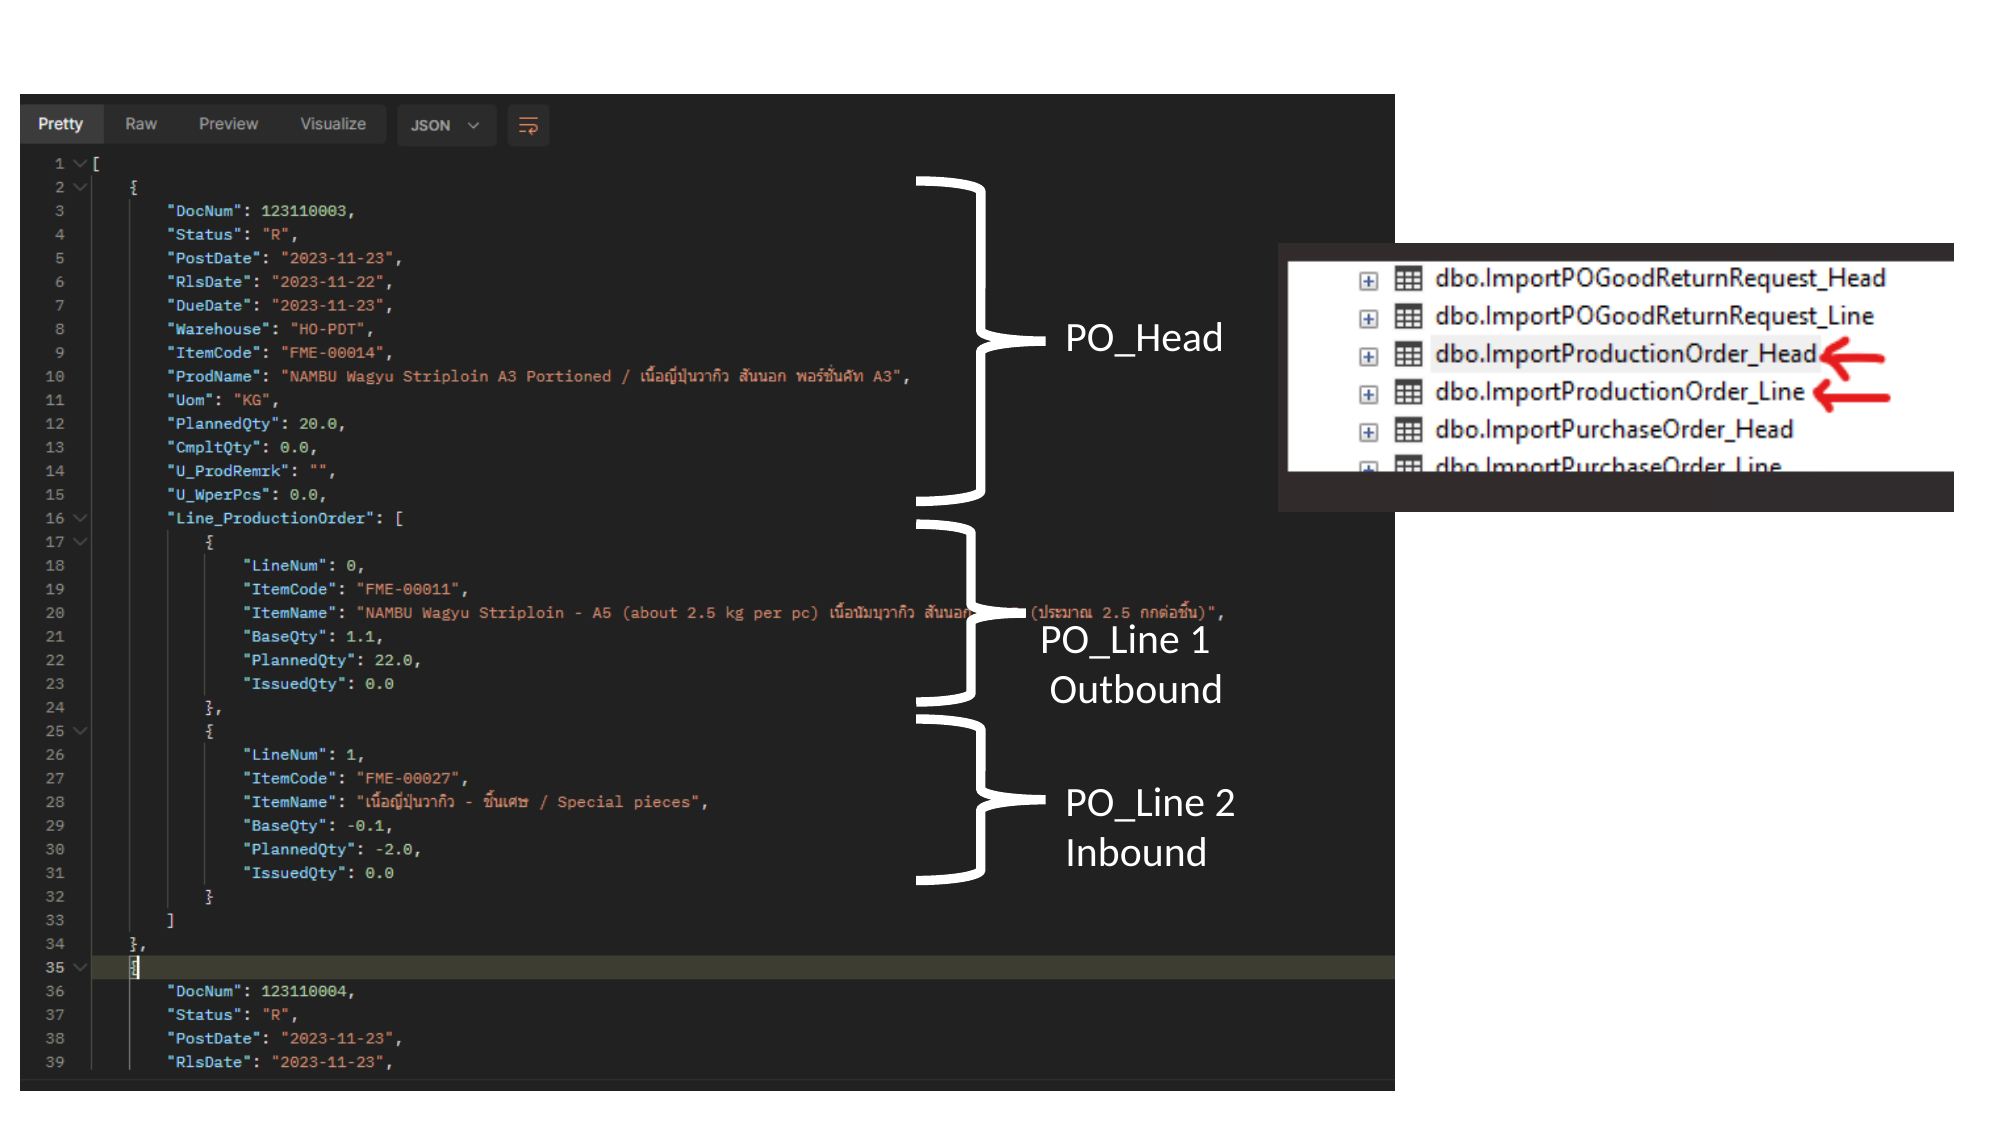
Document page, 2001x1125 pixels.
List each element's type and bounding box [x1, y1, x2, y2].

list [1278, 243, 1954, 512]
picture [20, 94, 1395, 1091]
